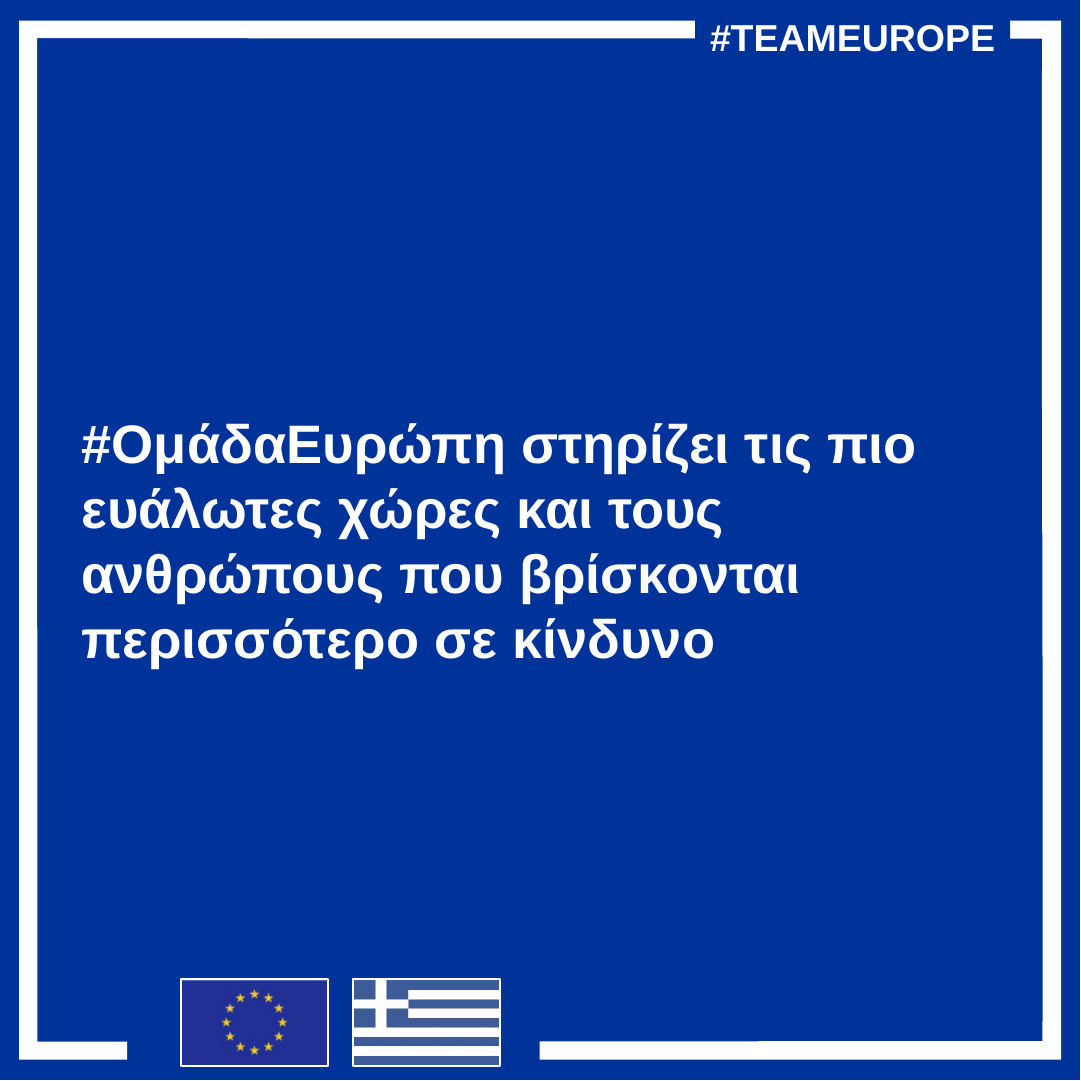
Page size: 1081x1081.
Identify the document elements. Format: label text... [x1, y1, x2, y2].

picture [182, 980, 327, 1065]
picture [354, 980, 499, 1065]
text_box #ΟμάδαΕυρώπη στηρίζει τις πιο ευάλωτες χώρες και τους ανθρώπους που βρίσκονται περισσότερο σε κίνδυνο [66, 402, 939, 677]
